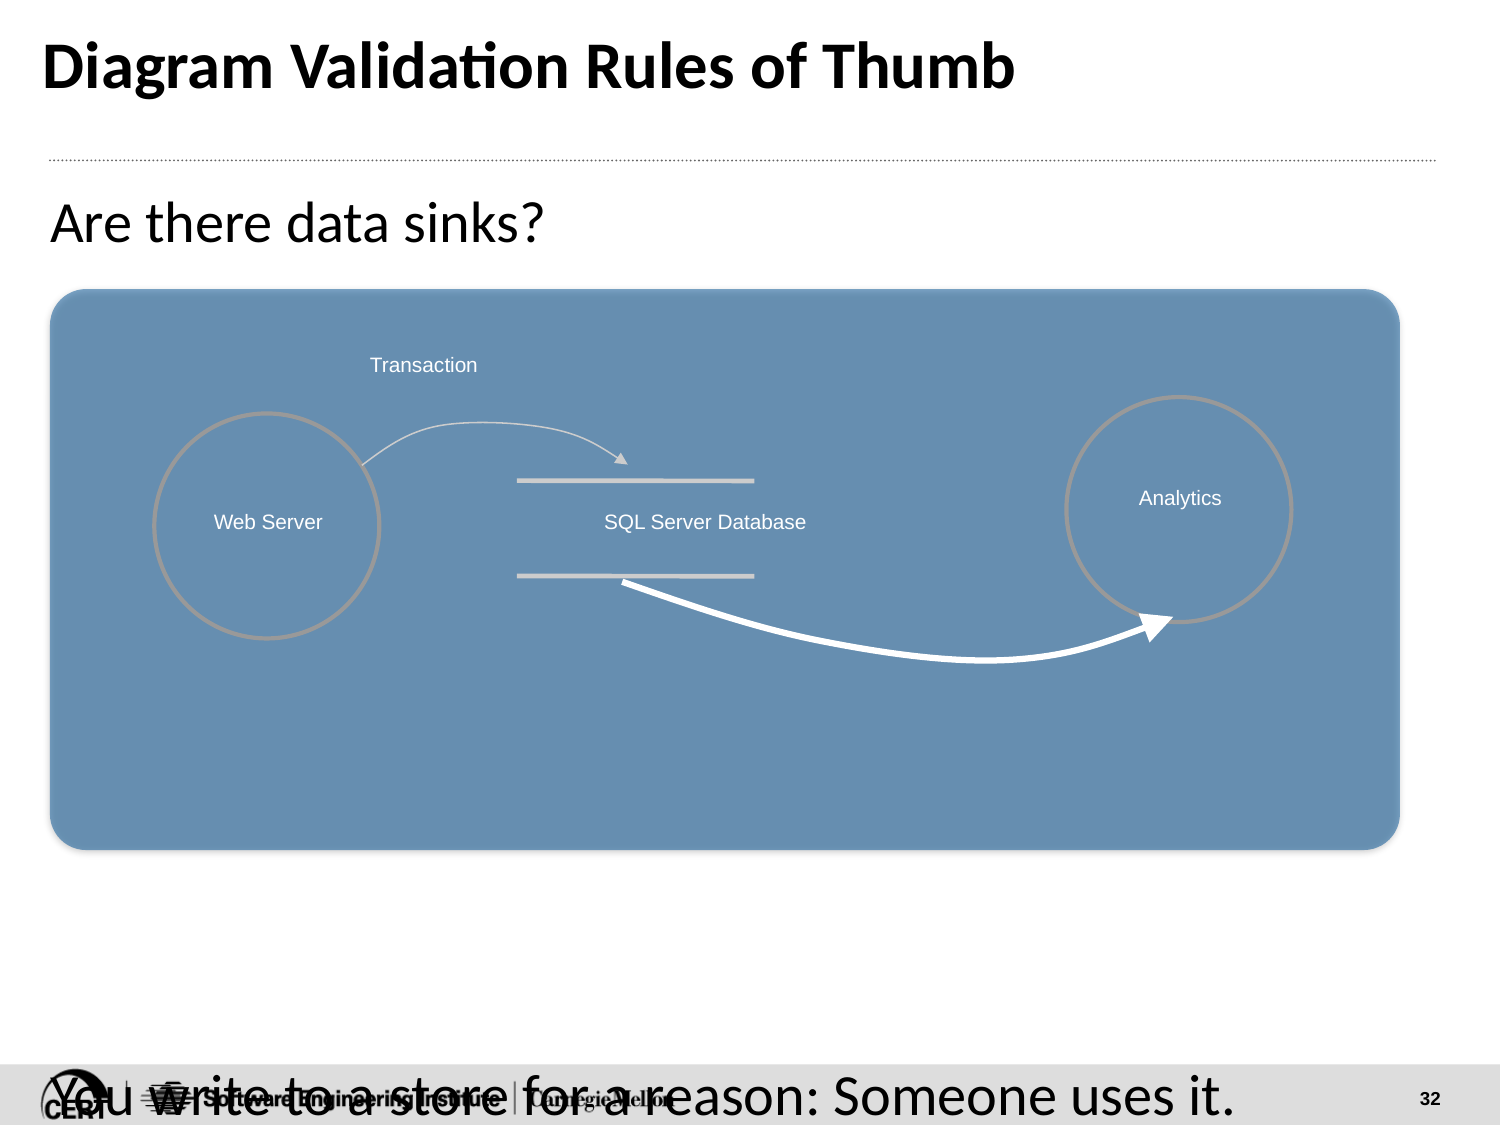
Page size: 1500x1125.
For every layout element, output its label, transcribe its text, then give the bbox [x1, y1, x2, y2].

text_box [154, 413, 895, 639]
list Are there data sinks? You write to a store for a reason: Someone uses it. [49, 187, 1438, 1001]
title Diagram Validation Rules of Thumb [42, 37, 1434, 155]
picture [24, 1065, 688, 1125]
text_box Analytics [1123, 476, 1238, 517]
text_box [49, 288, 1401, 851]
text_box [1064, 394, 1294, 625]
text_box Transaction [354, 343, 605, 384]
text_box [843, 599, 1174, 662]
